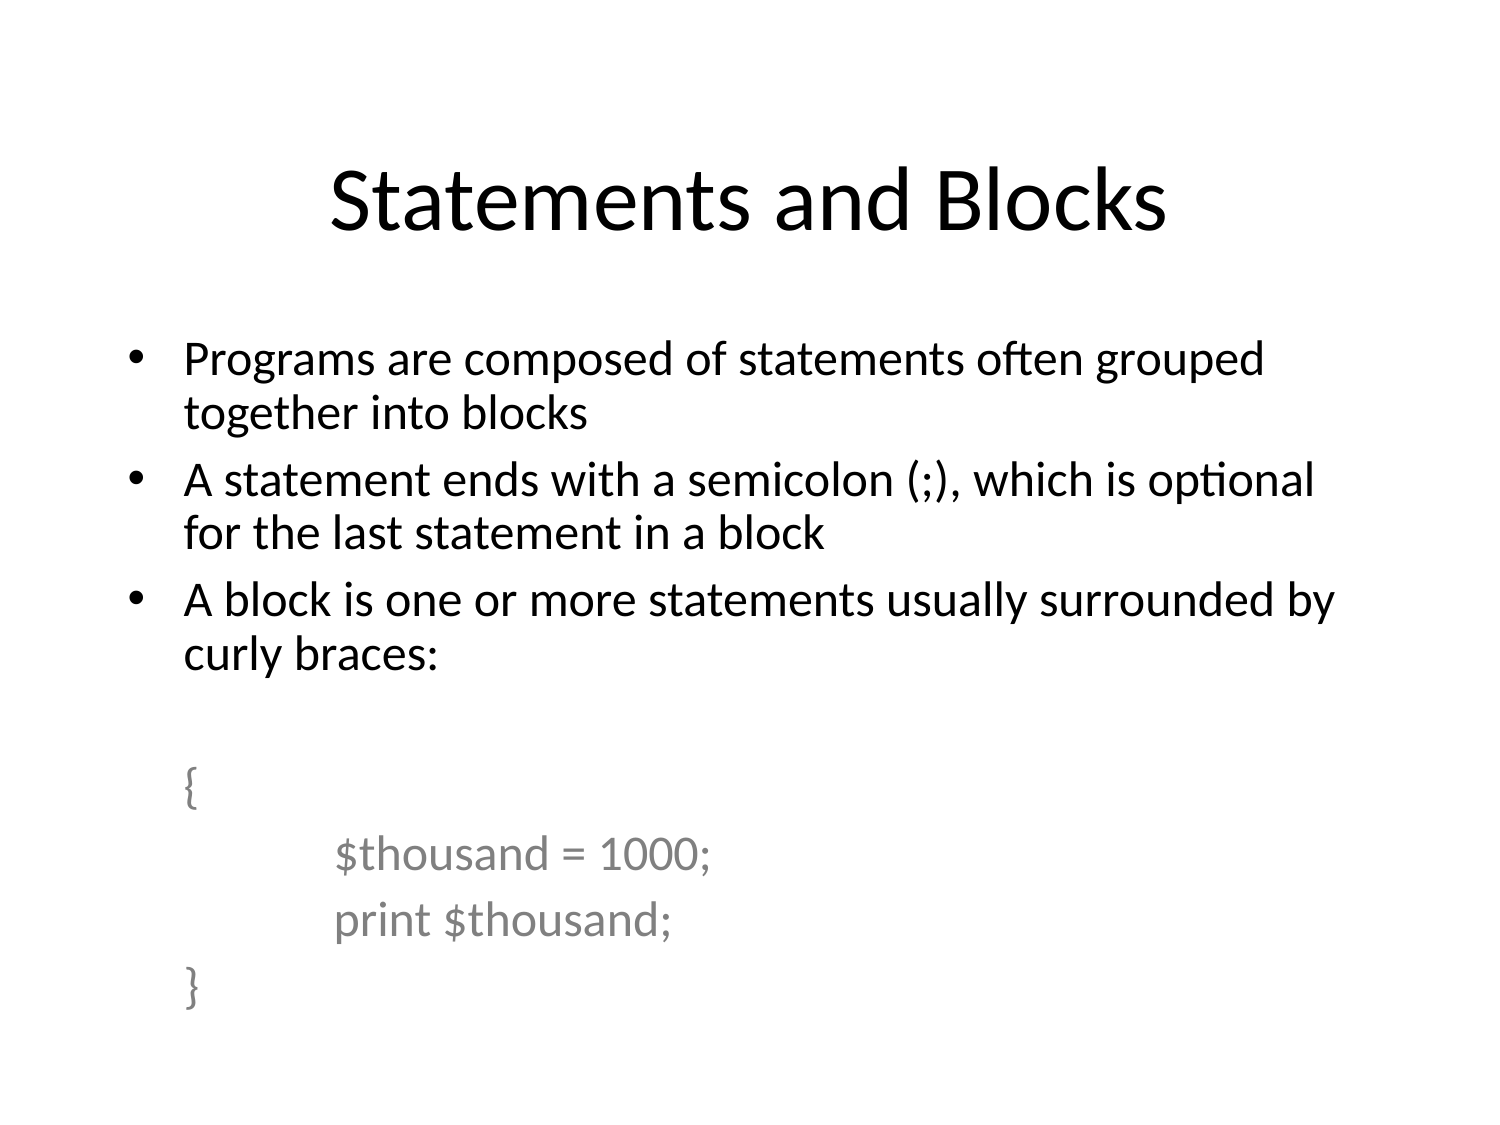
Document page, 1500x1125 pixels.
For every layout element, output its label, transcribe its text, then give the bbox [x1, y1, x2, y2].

list Programs are composed of statements often grouped together into blocks A statement ends with a semicolon (;), which is optional for the last statement in a block A block is one or more statements usually surrounded by curly braces: { $thousand = 1000; print $thousand; } [112, 324, 1388, 1090]
title Statements and Blocks [112, 99, 1388, 288]
